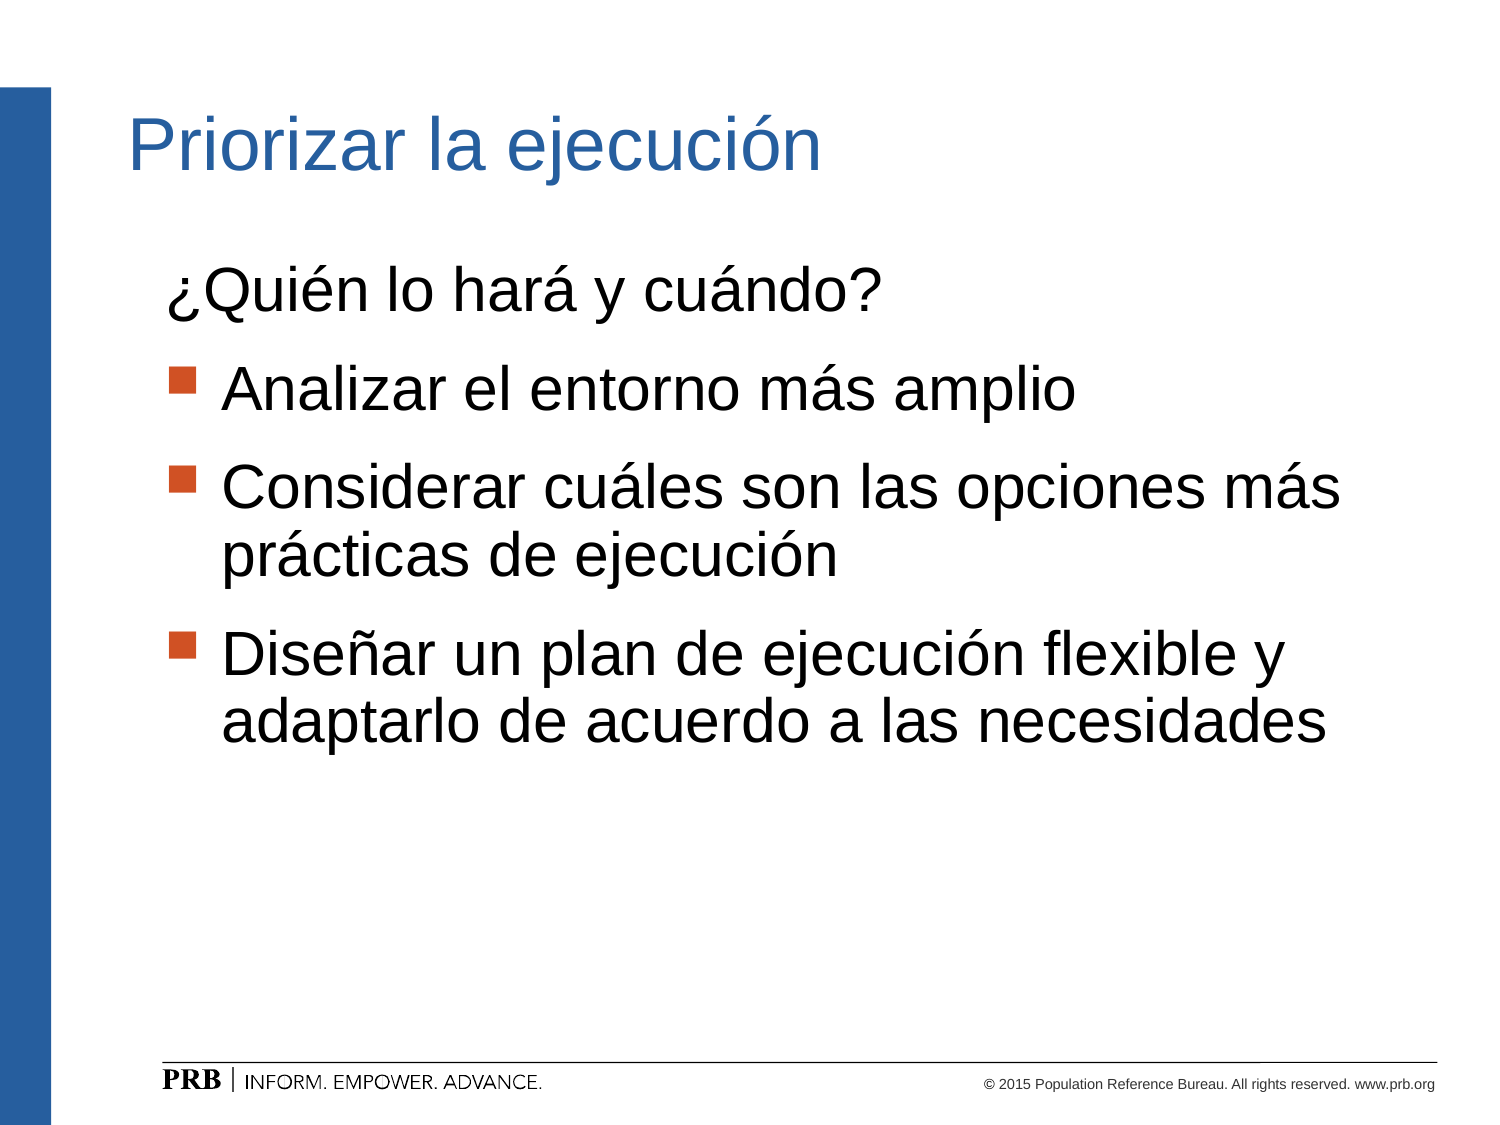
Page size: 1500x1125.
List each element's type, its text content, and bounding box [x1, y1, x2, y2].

title Priorizar la ejecución [112, 87, 1383, 251]
list ¿Quién lo hará y cuándo? Analizar el entorno más amplio Considerar cuáles son las opciones más prácticas de ejecución Diseñar un plan de ejecución flexible y adaptarlo de acuerdo a las necesidades [149, 249, 1419, 863]
